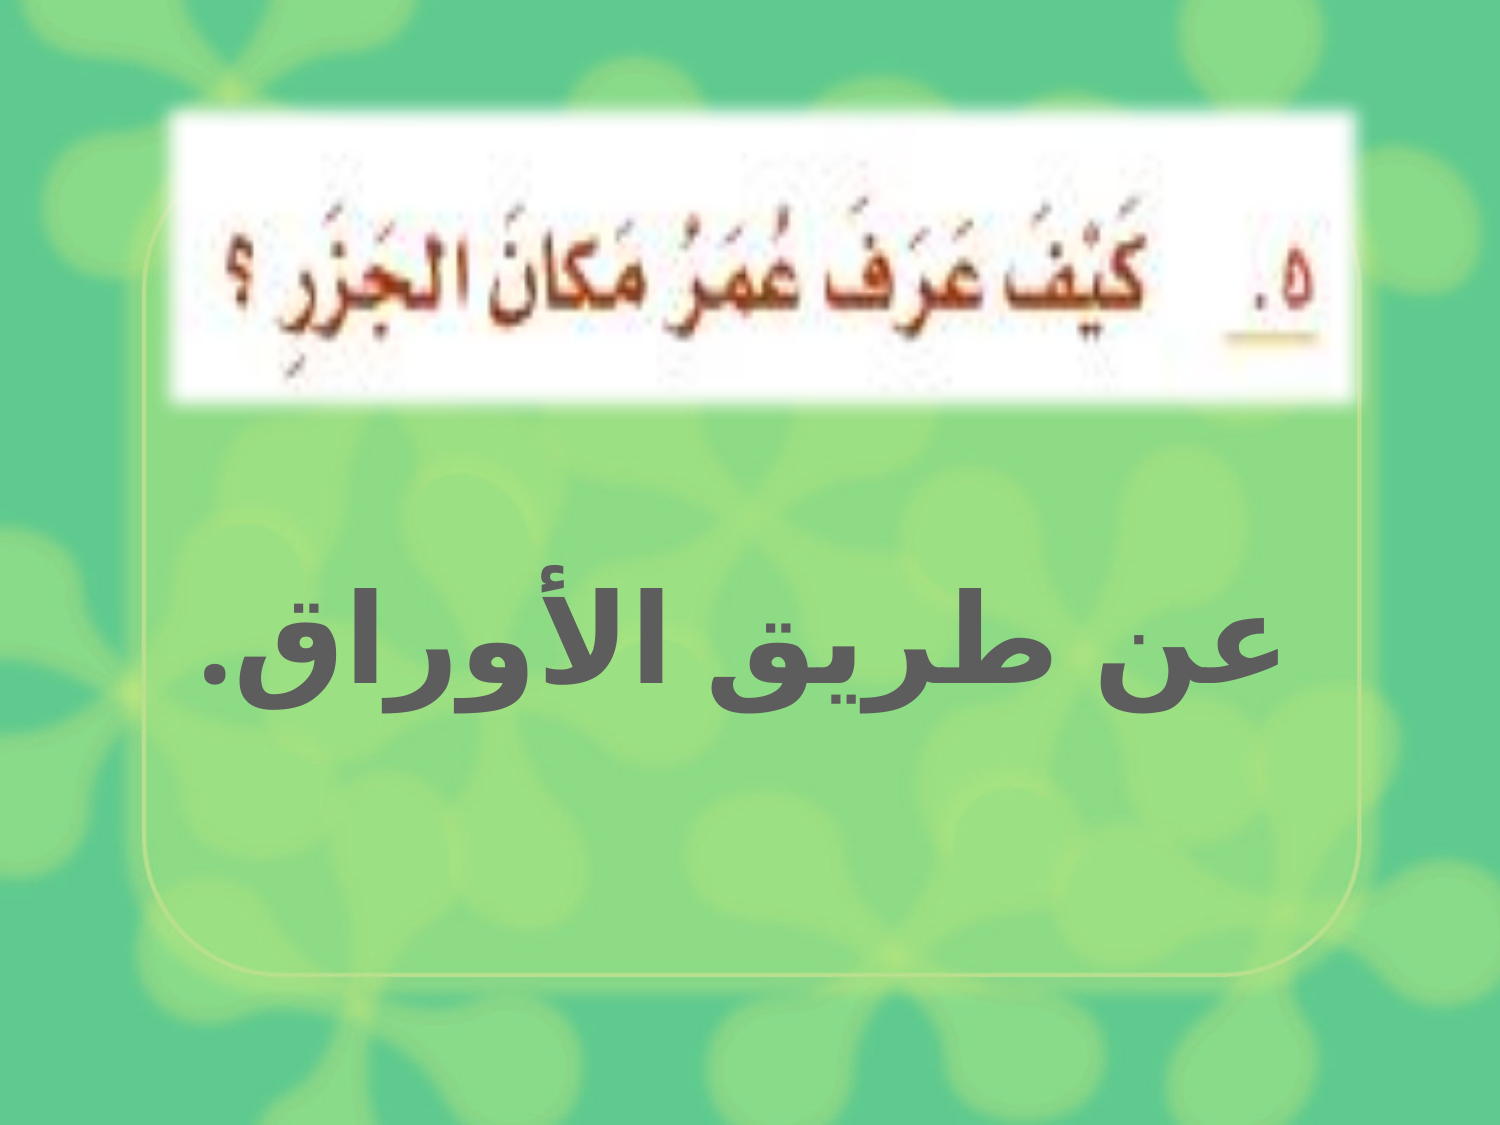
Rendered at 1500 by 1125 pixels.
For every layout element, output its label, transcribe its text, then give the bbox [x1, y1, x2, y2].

text_box عن طريق الأوراق. [182, 550, 1307, 716]
picture [152, 93, 1372, 422]
